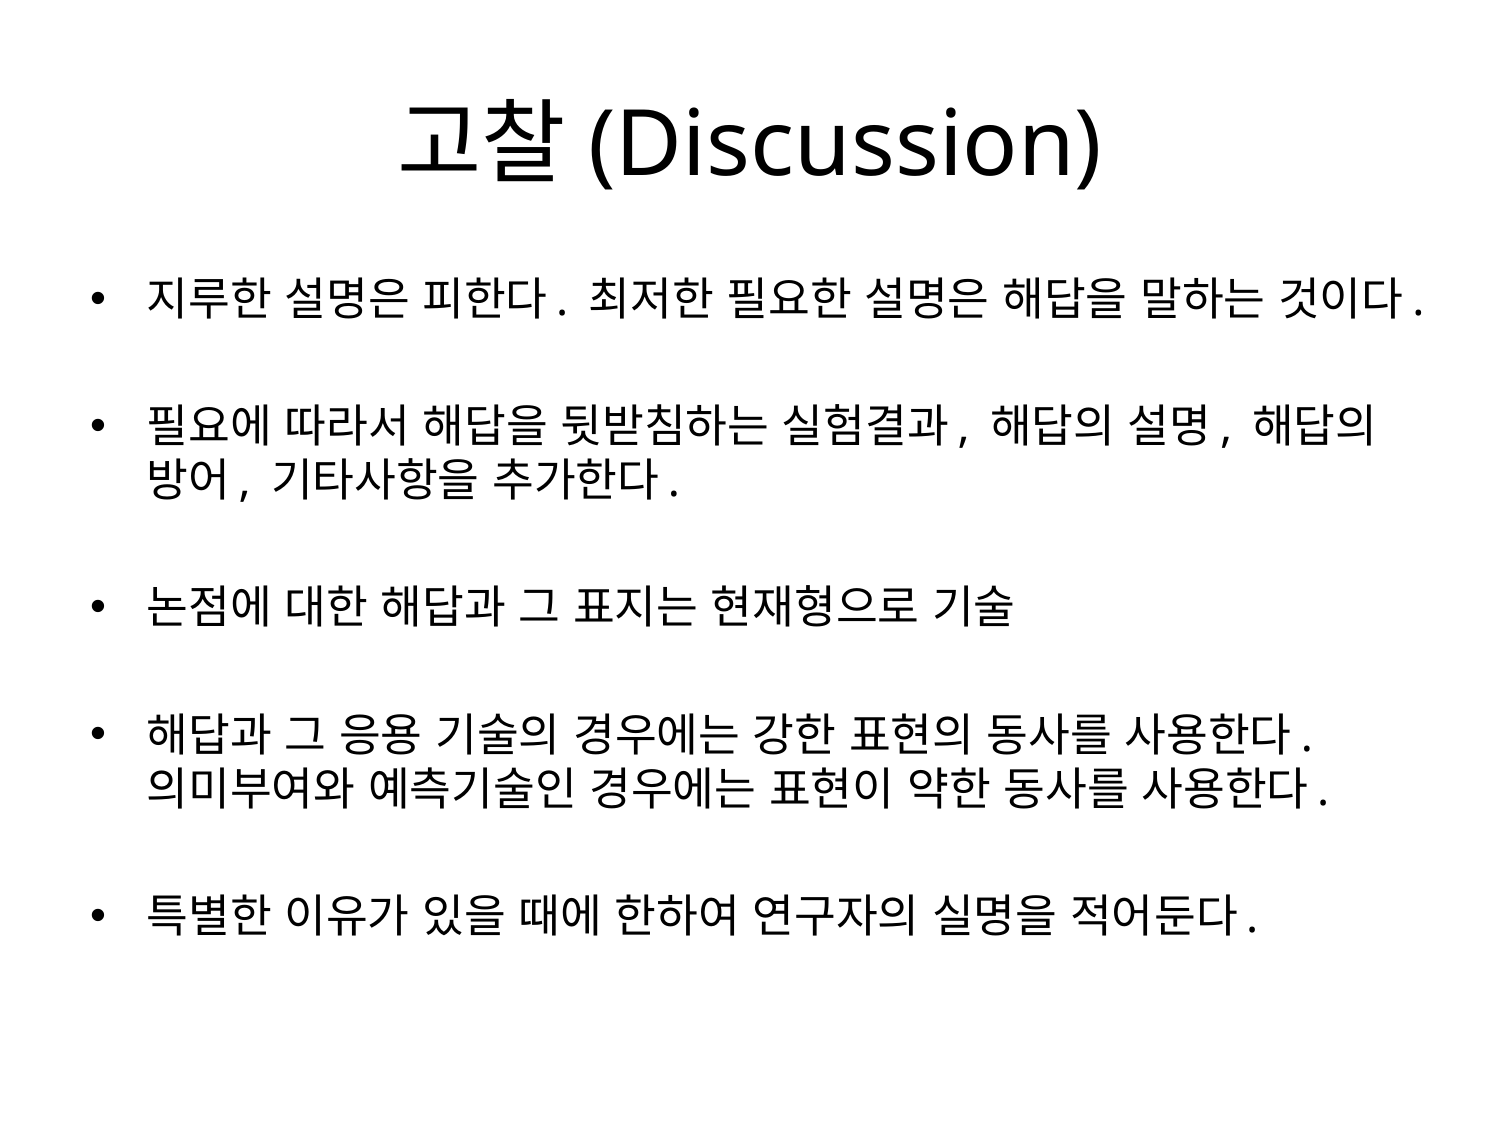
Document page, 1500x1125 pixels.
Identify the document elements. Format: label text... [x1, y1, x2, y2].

list 지루한 설명은 피한다. 최저한 필요한 설명은 해답을 말하는 것이다. 필요에 따라서 해답을 뒷받침하는 실험결과, 해답의 설명, 해답의 방어, 기타사항을 추가한다. 논점에 대한 해답과 그 표지는 현재형으로 기술 해답과 그 응용 기술의 경우에는 강한 표현의 동사를 사용한다. 의미부여와 예측기술인 경우에는 표현이 약한 동사를 사용한다. 특별한 이유가 있을 때에 한하여 연구자의 실명을 적어둔다. [75, 262, 1425, 1005]
title 고찰(Discussion) [75, 45, 1425, 233]
